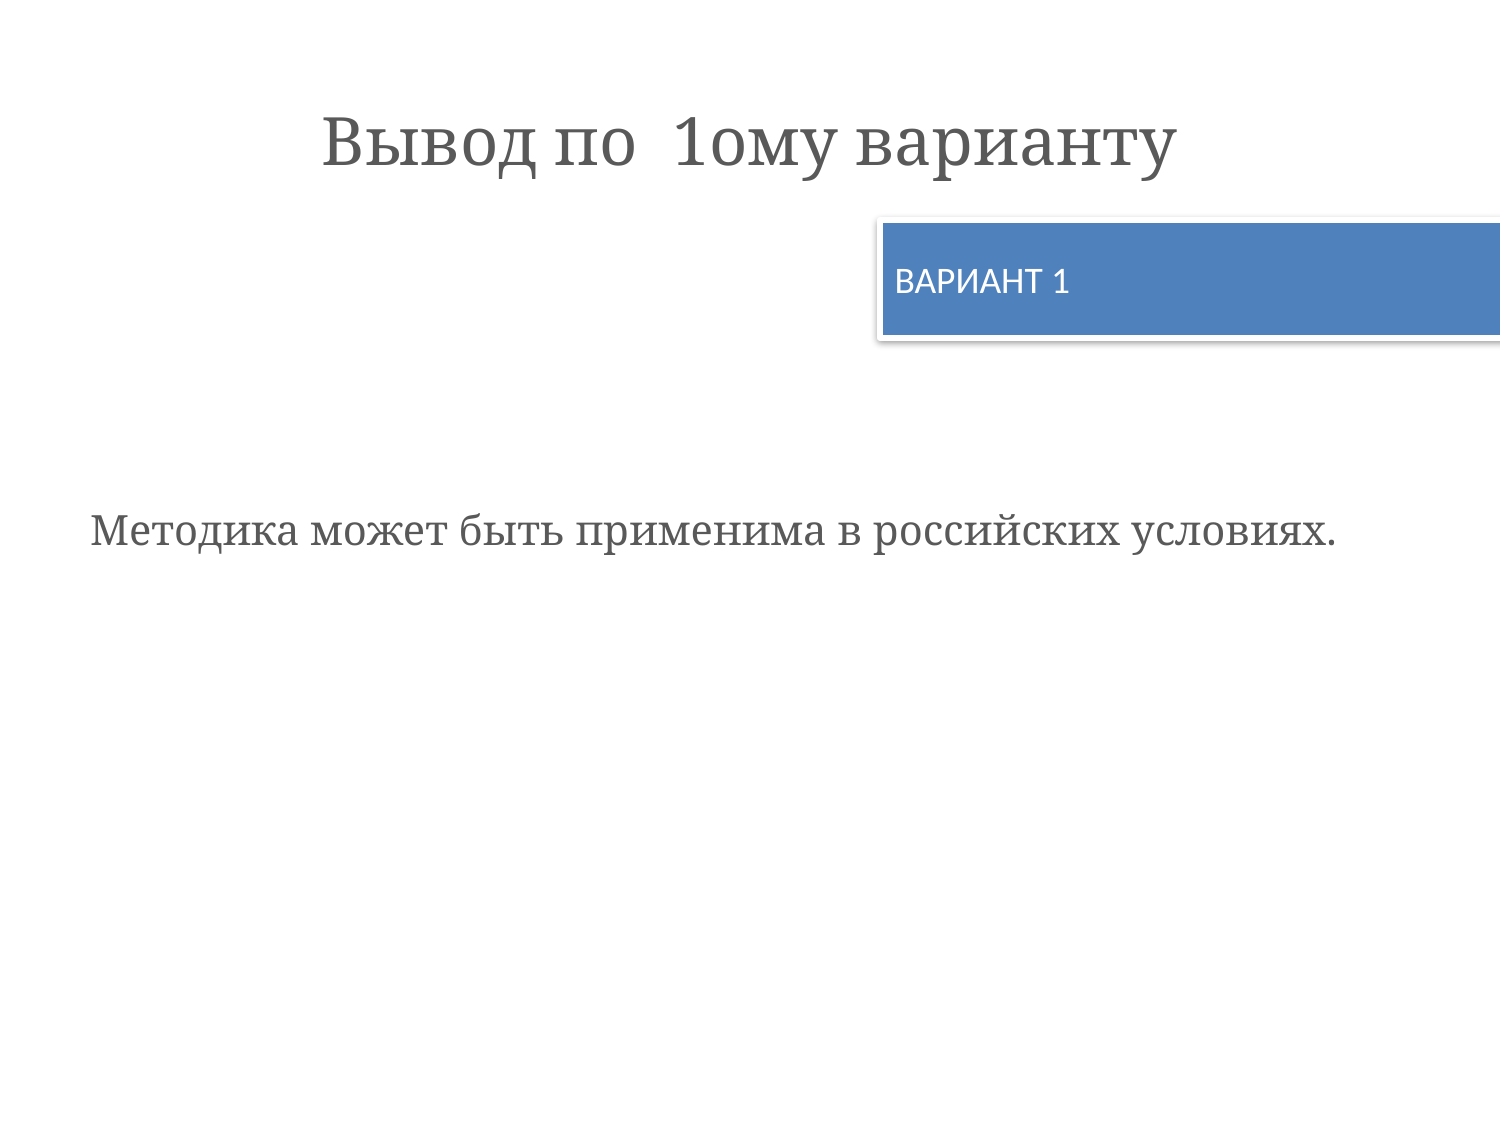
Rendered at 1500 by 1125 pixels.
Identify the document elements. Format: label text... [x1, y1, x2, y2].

title Вывод по 1ому варианту [75, 45, 1425, 233]
text_box ВАРИАНТ 1 [877, 217, 1500, 341]
list Методика может быть применима в российских условиях. [75, 262, 1425, 1005]
